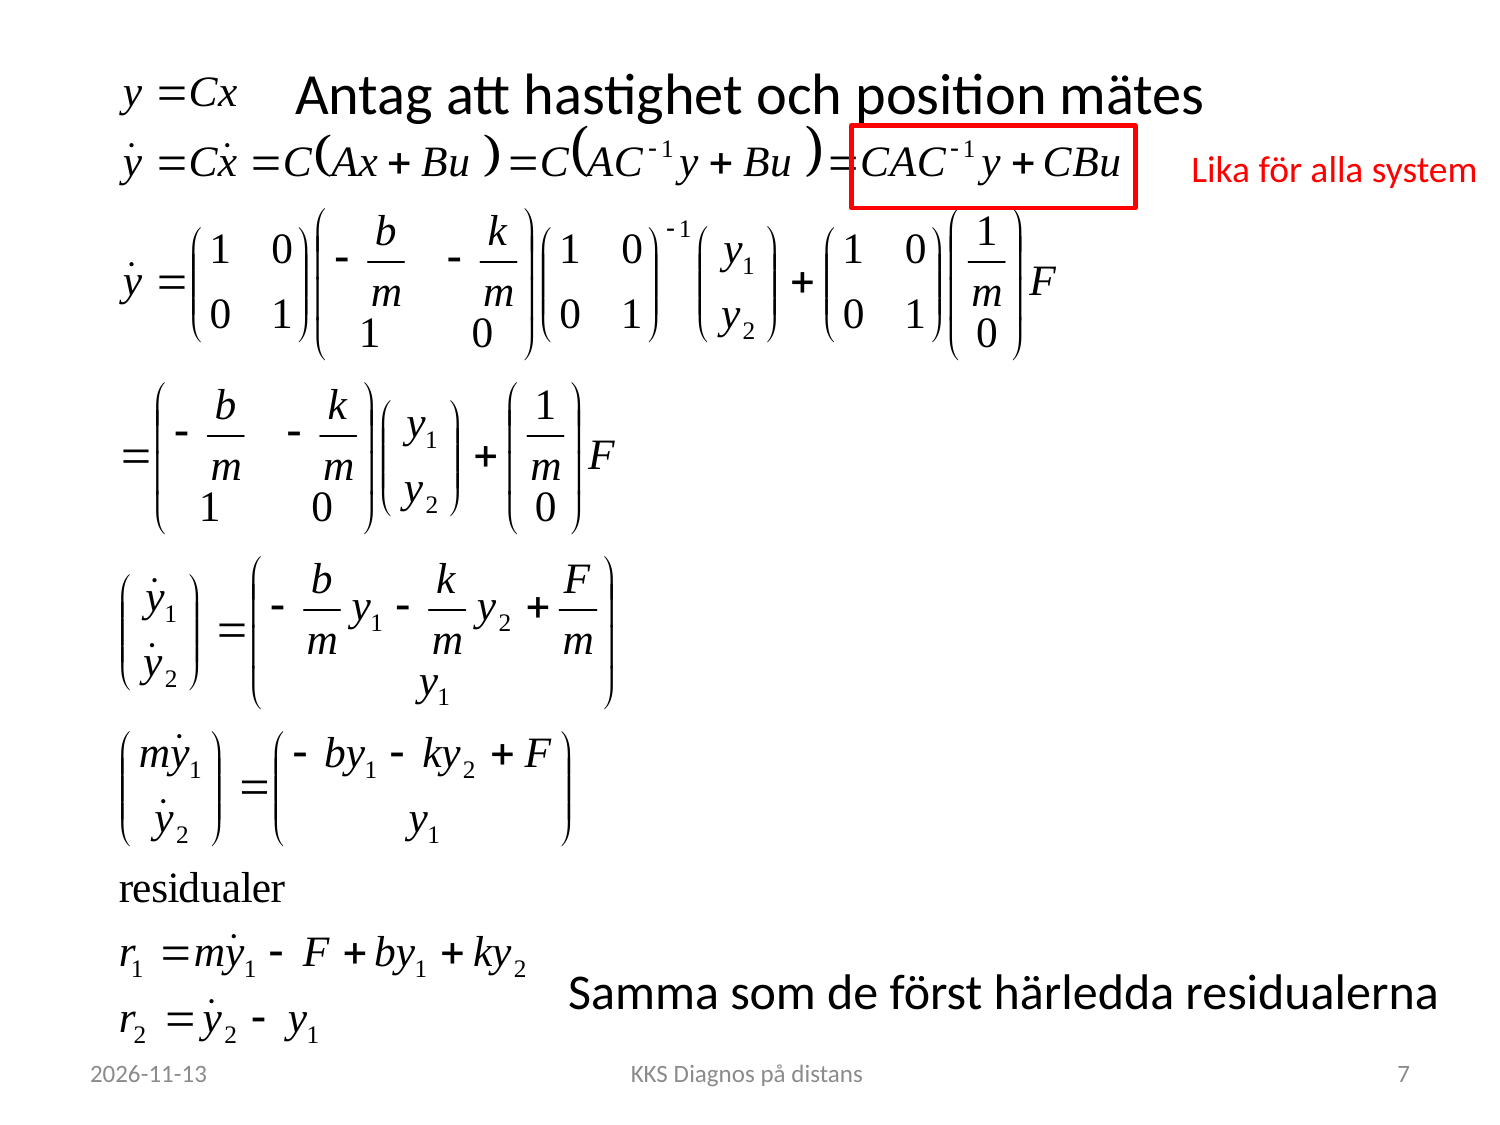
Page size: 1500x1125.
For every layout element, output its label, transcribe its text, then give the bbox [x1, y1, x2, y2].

text_box Samma som de först härledda residualerna [1135, 952, 1455, 1027]
text_box Lika för alla system [1176, 137, 1494, 197]
slide_number 7 [1074, 1042, 1425, 1103]
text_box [111, 66, 1130, 1052]
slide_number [75, 1042, 425, 1103]
title Antag att hastighet och position mätes [75, 45, 1425, 138]
footer KKS Diagnos på distans [512, 1060, 988, 1103]
